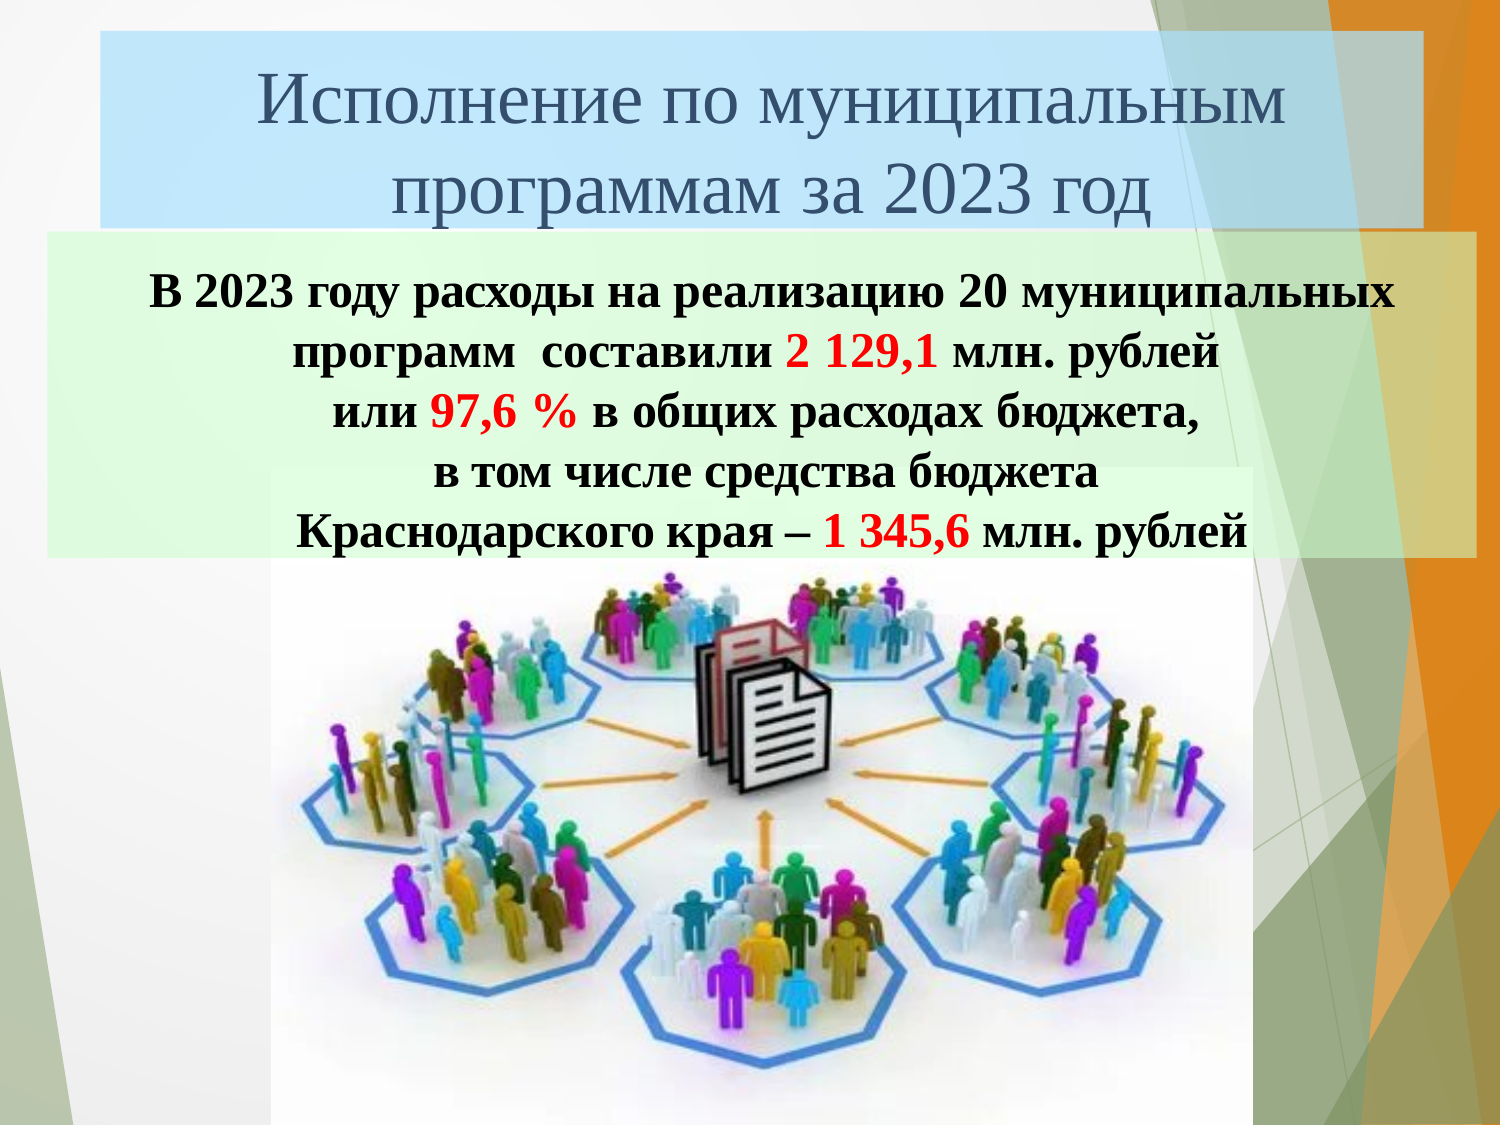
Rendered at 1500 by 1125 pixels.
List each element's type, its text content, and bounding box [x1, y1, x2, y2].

picture [271, 467, 1253, 1125]
text_box В 2023 году расходы на реализацию 20 муниципальных программ составили 2 129,1 млн. рублей или 97,6 % в общих расходах бюджета, в том числе средства бюджета Краснодарского края – 1 345,6 млн. рублей [47, 231, 1477, 558]
text_box Исполнение по муниципальным программам за 2023 год [100, 30, 1424, 229]
